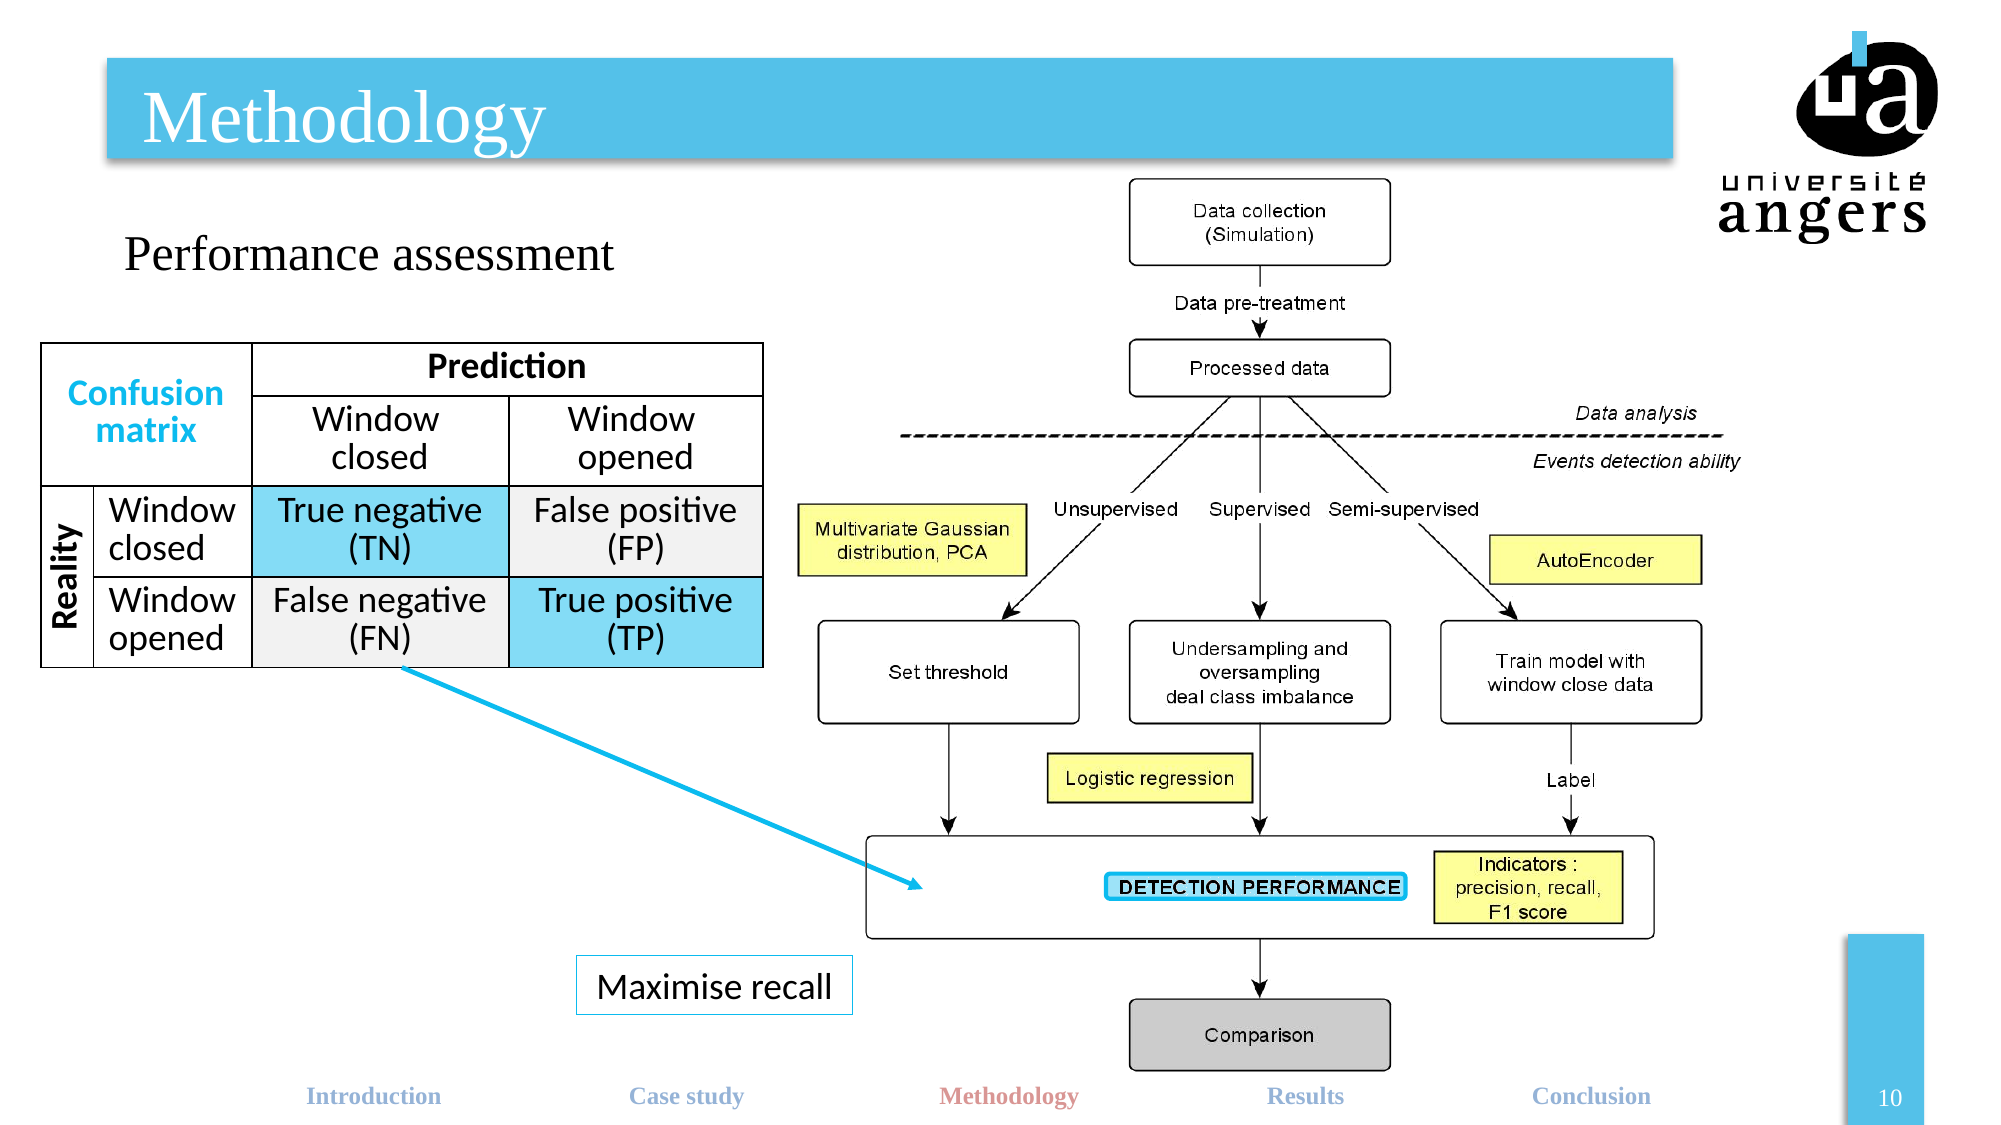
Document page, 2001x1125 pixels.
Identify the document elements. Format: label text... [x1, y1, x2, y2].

text_box Introduction Case study Methodology Results Conclusion [291, 1072, 1709, 1117]
text_box Performance assessment [109, 212, 643, 288]
table_cell Reality [42, 487, 93, 667]
table_cell True positive (TP) [510, 578, 762, 667]
table_cell False positive (FP) [510, 487, 762, 576]
table_cell Window closed [94, 487, 251, 576]
table_cell Window closed [253, 397, 508, 485]
picture [784, 31, 1938, 1083]
table_header Confusion matrix [42, 344, 251, 485]
text_box Maximise recall [576, 955, 779, 1015]
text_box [401, 717, 779, 890]
table_cell True negative (TN) [253, 487, 508, 576]
table_cell Window opened [94, 578, 251, 667]
table_cell Window opened [510, 397, 762, 485]
picture [784, 957, 851, 1013]
table_header Prediction [253, 344, 762, 395]
table_cell False negative (FN) [253, 578, 508, 667]
title Methodology [107, 57, 1674, 159]
picture [1838, 931, 1928, 1125]
slide_number 10 [1848, 1085, 1926, 1118]
